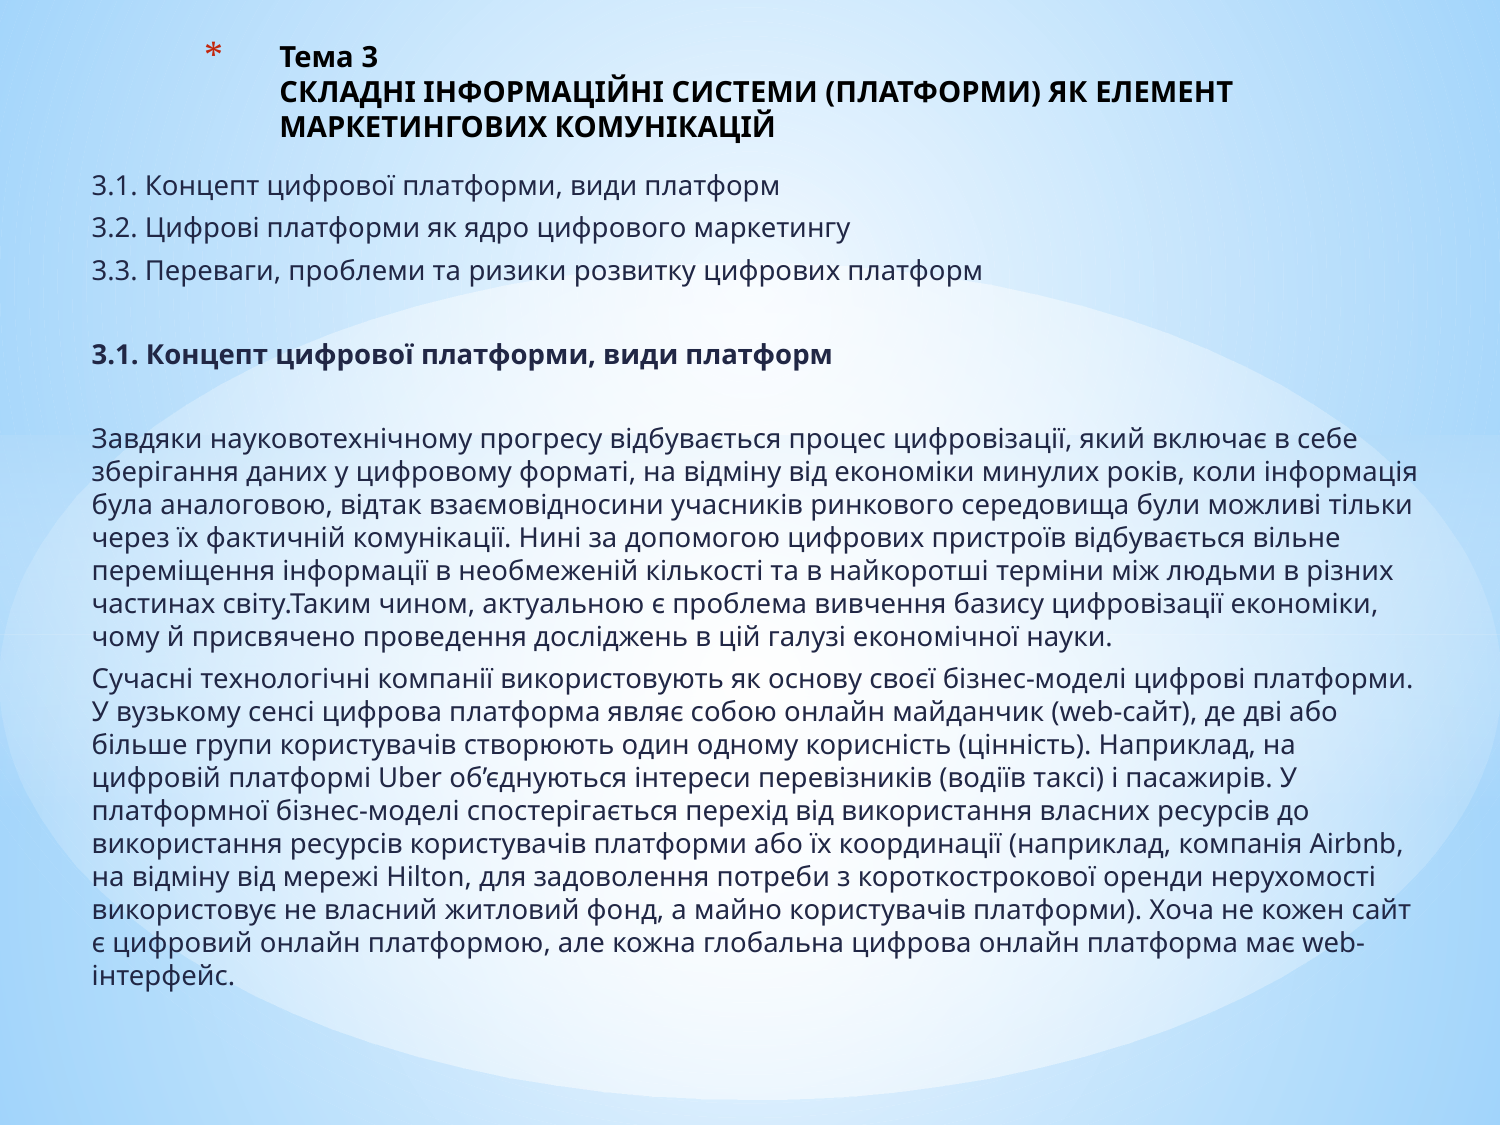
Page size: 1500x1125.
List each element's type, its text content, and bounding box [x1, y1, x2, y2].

subtitle 3.1. Концепт цифрової платформи, види платформ 3.2. Цифрові платформи як ядро цифрового маркетингу 3.3. Переваги, проблеми та ризики розвитку цифрових платформ 3.1. Концепт цифрової платформи, види платформ Завдяки науковотехнічному прогресу відбувається процес цифровізації, який включає в себе зберігання даних у цифровому форматі, на відміну від економіки минулих років, коли інформація була аналоговою, відтак взаємовідносини учасників ринкового середовища були можливі тільки через їх фактичній комунікації. Нині за допомогою цифрових пристроїв відбувається вільне переміщення інформації в необмеженій кількості та в найкоротші терміни між людьми в різних частинах світу.Таким чином, актуальною є проблема вивчення базису цифровізації економіки, чому й присвячено проведення досліджень в цій галузі економічної науки. Сучасні технологічні компанії використовують як основу своєї бізнес-моделі цифрові платформи. У вузькому сенсі цифрова платформа являє собою онлайн майданчик (web-сайт), де дві або більше групи користувачів створюють один одному корисність (цінність). Наприклад, на цифровій платформі Uber об’єднуються інтереси перевізників (водіїв таксі) і пасажирів. У платформної бізнес-моделі спостерігається перехід від використання власних ресурсів до використання ресурсів користувачів платформи або їх координації (наприклад, компанія Airbnb, на відміну від мережі Hilton, для задоволення потреби з короткострокової оренди нерухомості використовує не власний житловий фонд, а майно користувачів платформи). Хоча не кожен сайт є цифровий онлайн платформою, але кожна глобальна цифрова онлайн платформа має web-інтерфейс. [76, 160, 1436, 1035]
title Тема 3 СКЛАДНІ ІНФОРМАЦІЙНІ СИСТЕМИ (ПЛАТФОРМИ) ЯК ЕЛЕМЕНТ МАРКЕТИНГОВИХ КОМУНІКАЦІЙ [159, 30, 1337, 151]
